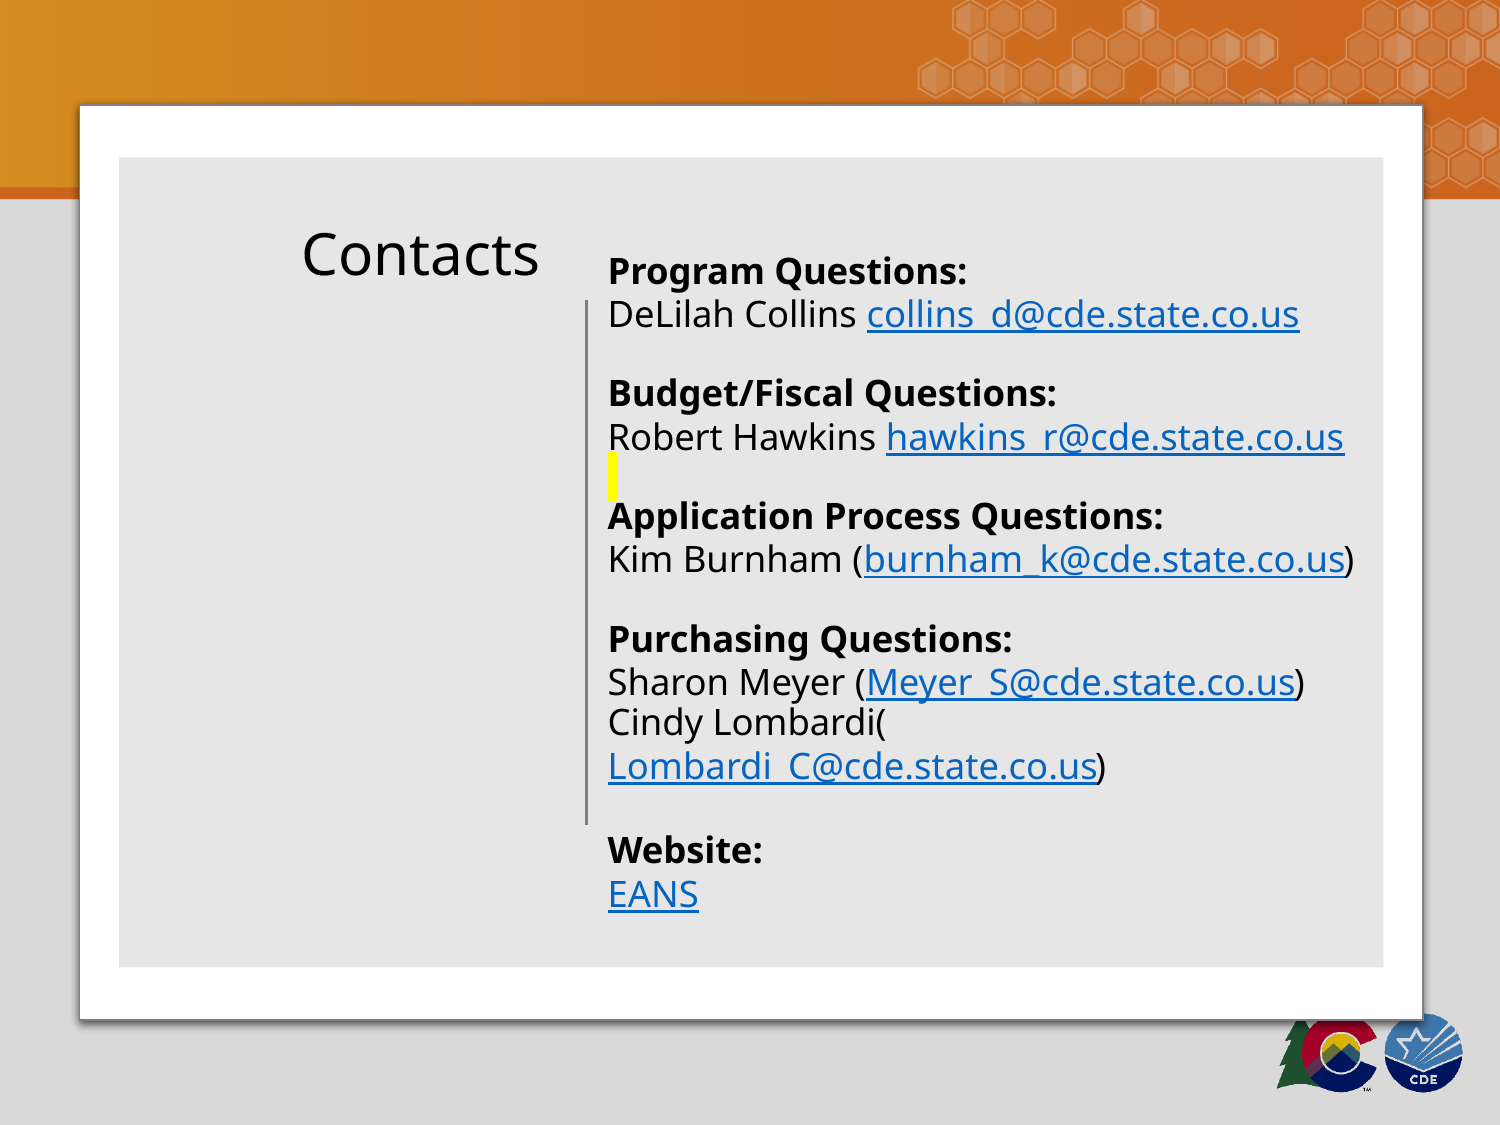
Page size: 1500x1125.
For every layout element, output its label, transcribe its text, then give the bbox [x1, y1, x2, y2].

text_box [79, 104, 1424, 1021]
list Program Questions: DeLilah Collins collins_d@cde.state.co.us Budget/Fiscal Questions: Robert Hawkins hawkins_r@cde.state.co.us Application Process Questions: Kim Burnham (burnham_k@cde.state.co.us) Purchasing Questions: Sharon Meyer (Meyer_S@cde.state.co.us) Cindy Lombardi(Lombardi_C@cde.state.co.us) Website: EANS [607, 252, 1364, 928]
text_box [118, 156, 1385, 968]
text_box [0, 0, 1500, 1125]
title Contacts [158, 224, 554, 900]
